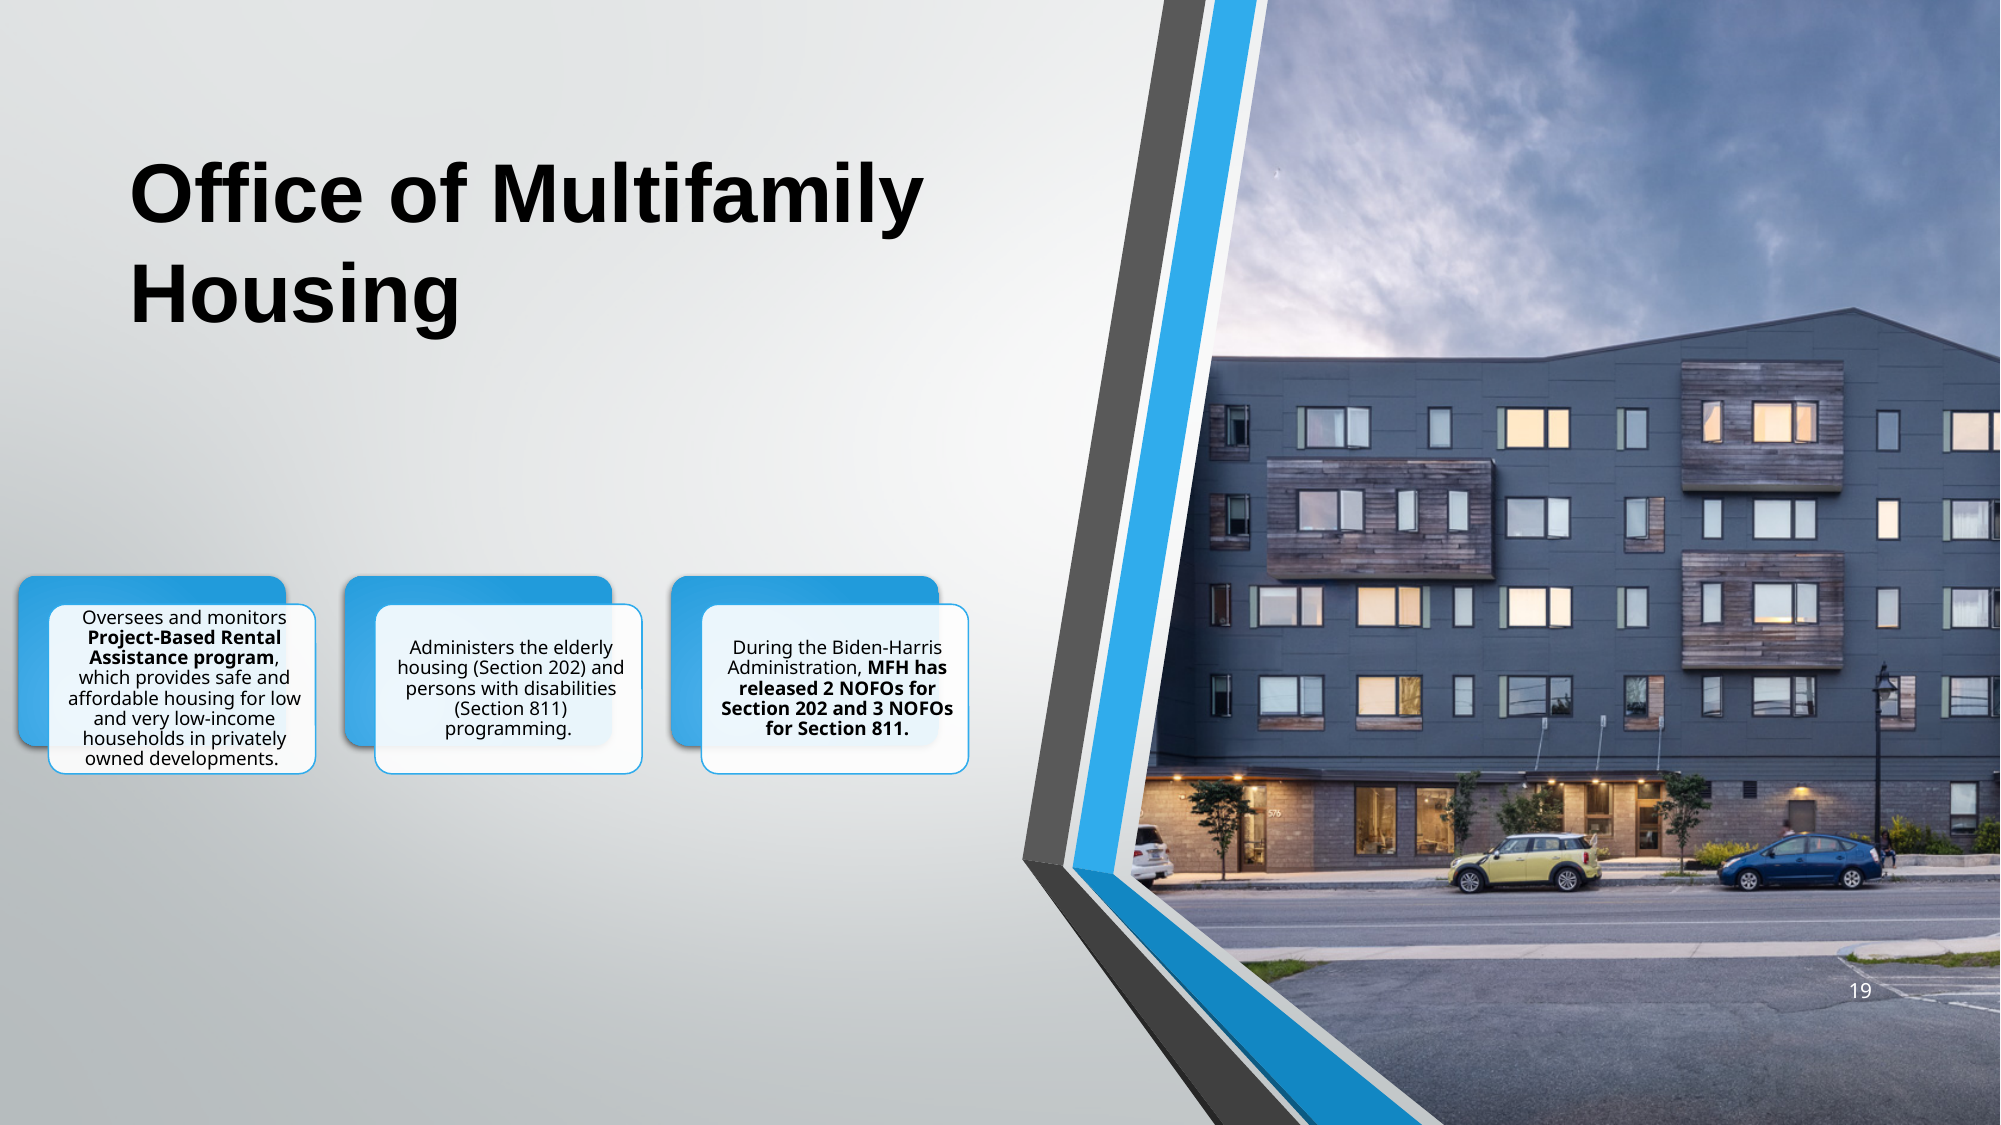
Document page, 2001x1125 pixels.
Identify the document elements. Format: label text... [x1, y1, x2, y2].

picture [1423, 0, 2000, 1125]
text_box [1022, 0, 1423, 1125]
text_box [18, 399, 969, 951]
title Office of Multifamily Housing [114, 95, 978, 383]
text_box [0, 0, 1022, 1125]
